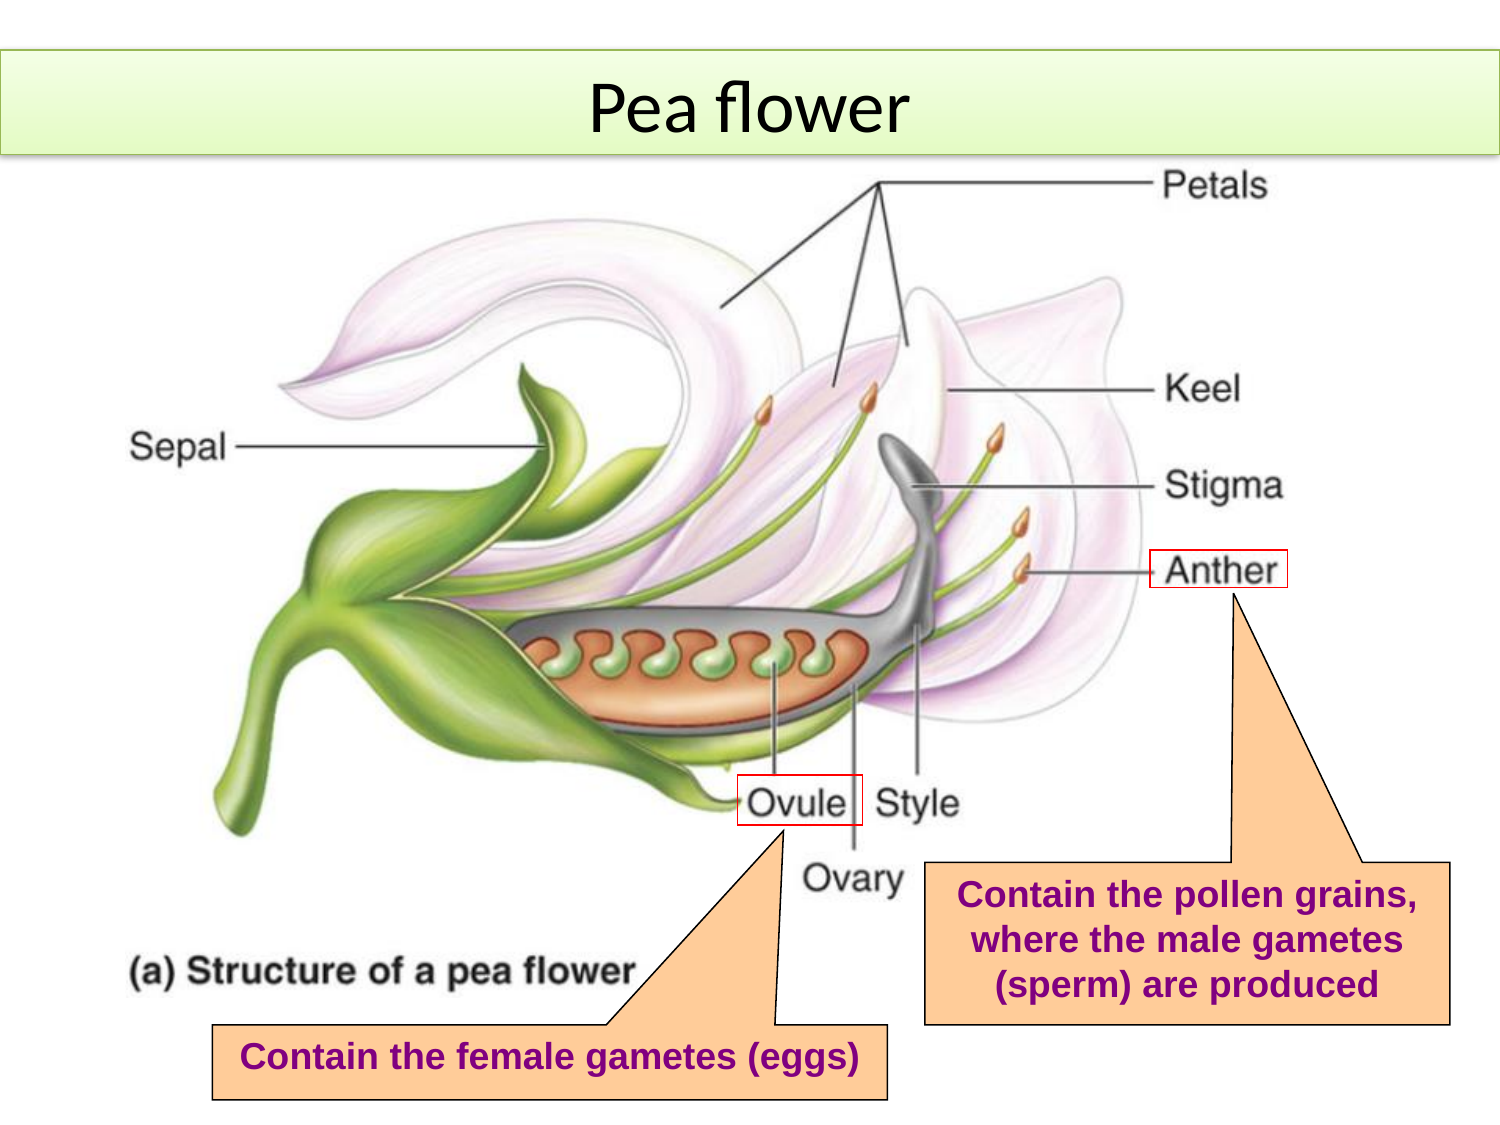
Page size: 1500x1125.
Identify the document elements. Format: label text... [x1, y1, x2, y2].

text_box Contain the female gametes (eggs) [212, 1007, 888, 1100]
text_box Pea flower [0, 49, 1500, 155]
text_box Contain the pollen grains, where the male gametes (sperm) are produced [924, 713, 1450, 1025]
picture [124, 87, 1288, 998]
